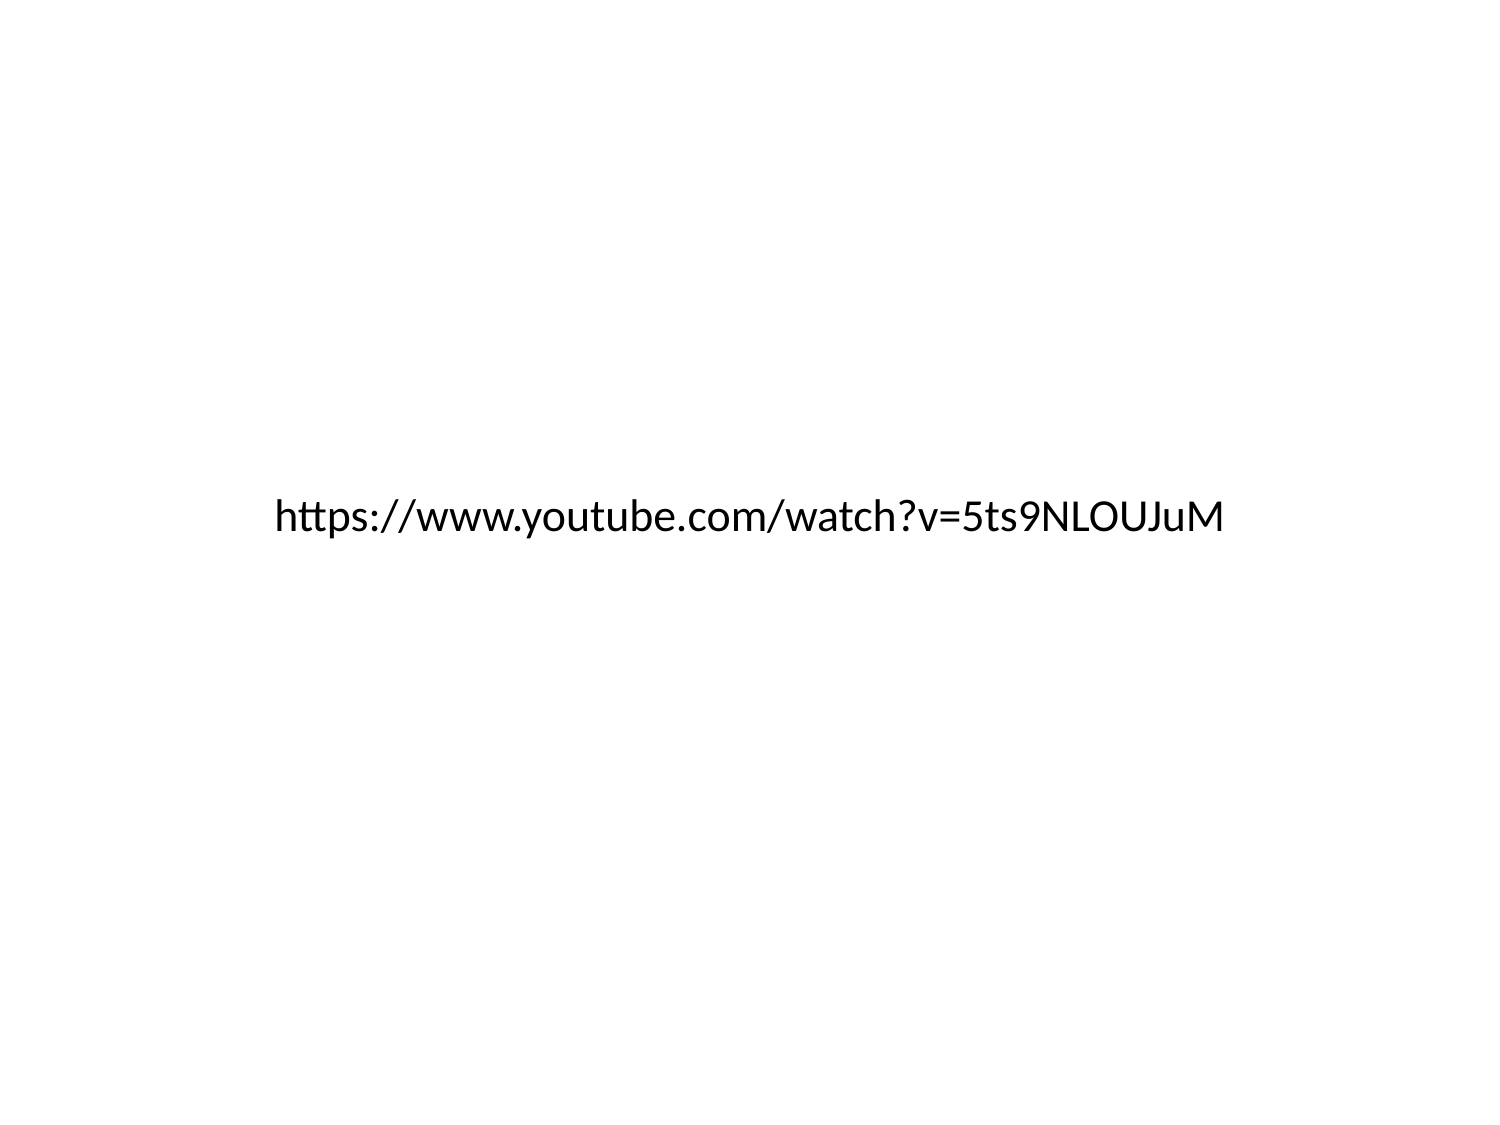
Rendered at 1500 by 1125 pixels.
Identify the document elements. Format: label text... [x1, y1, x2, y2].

title https://www.youtube.com/watch?v=5ts9NLOUJuM [75, 474, 1425, 663]
